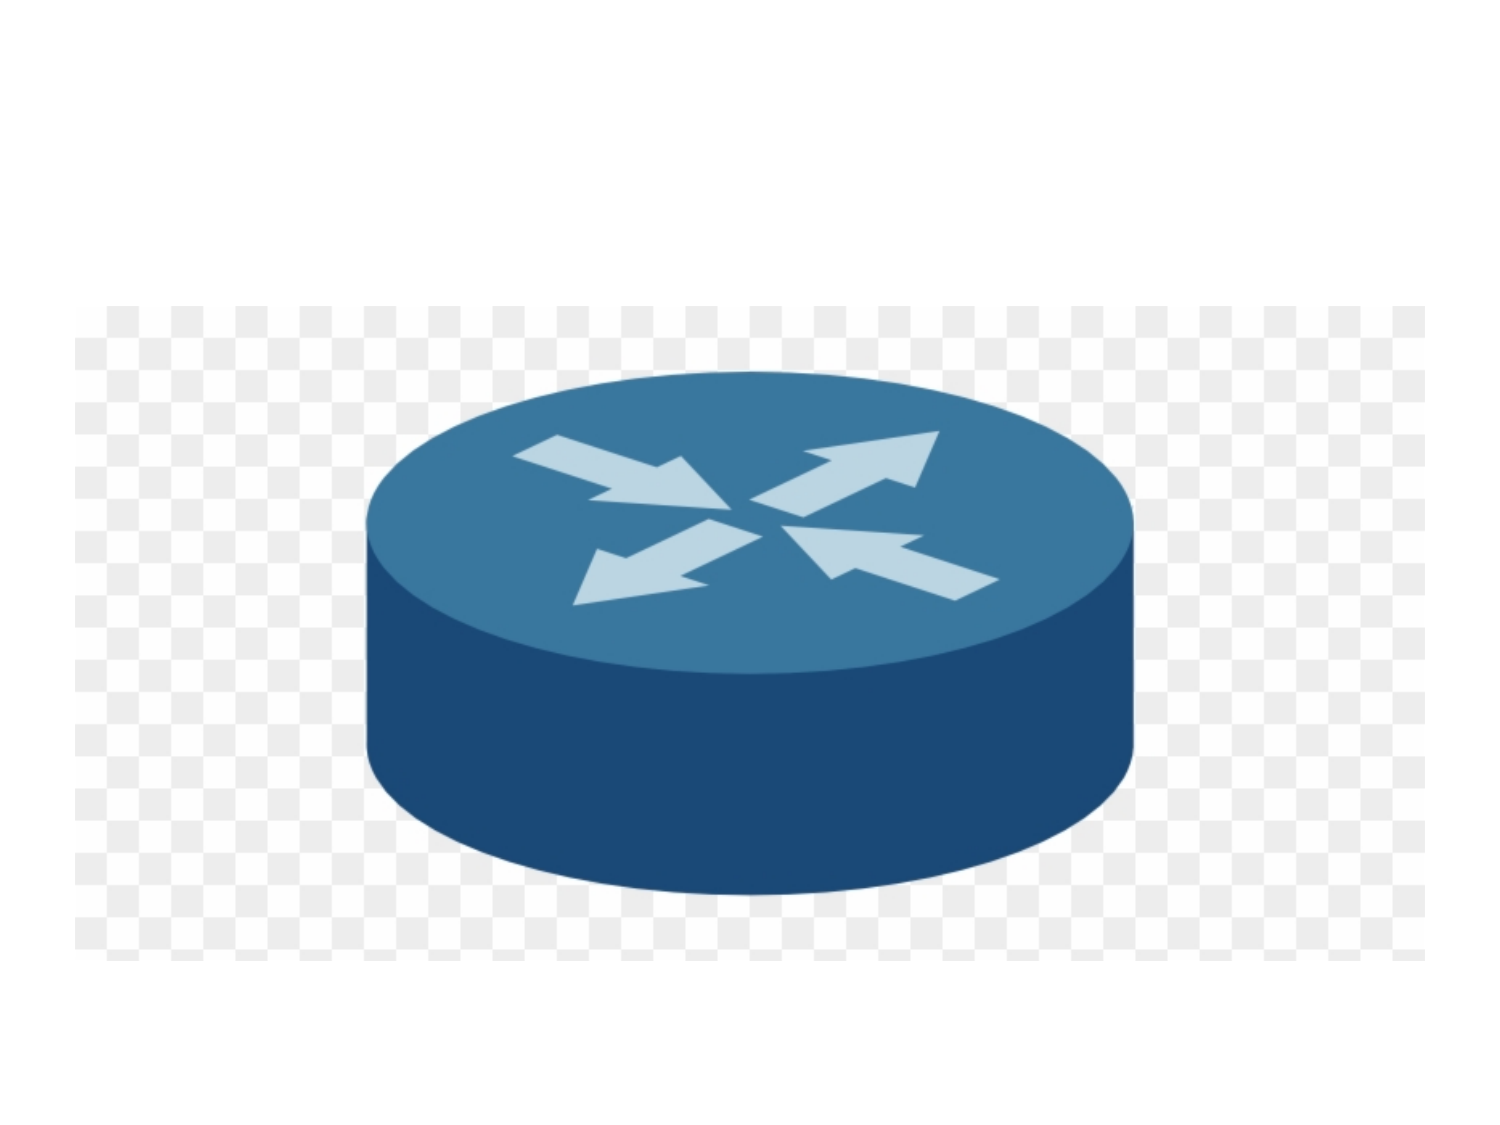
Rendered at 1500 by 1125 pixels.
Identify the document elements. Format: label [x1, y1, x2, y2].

picture [74, 305, 1426, 961]
